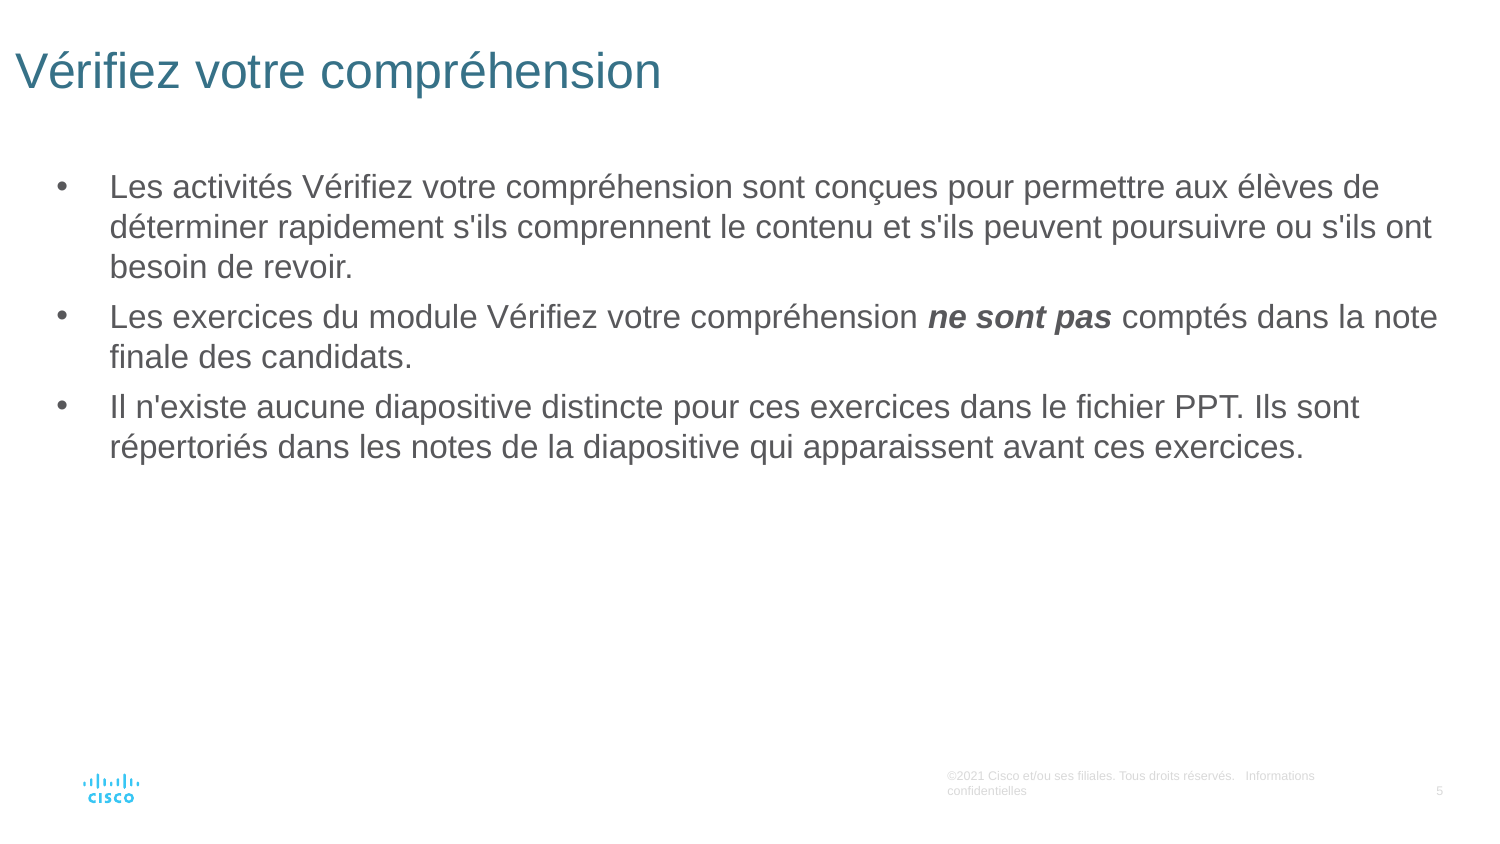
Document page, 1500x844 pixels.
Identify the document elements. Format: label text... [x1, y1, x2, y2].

list Les activités Vérifiez votre compréhension sont conçues pour permettre aux élèves de déterminer rapidement s'ils comprennent le contenu et s'ils peuvent poursuivre ou s'ils ont besoin de revoir. Les exercices du module Vérifiez votre compréhension ne sont pas comptés dans la note finale des candidats. Il n'existe aucune diapositive distincte pour ces exercices dans le fichier PPT. Ils sont répertoriés dans les notes de la diapositive qui apparaissent avant ces exercices. [23, 158, 1481, 757]
title Vérifiez votre compréhension [0, 6, 1500, 131]
